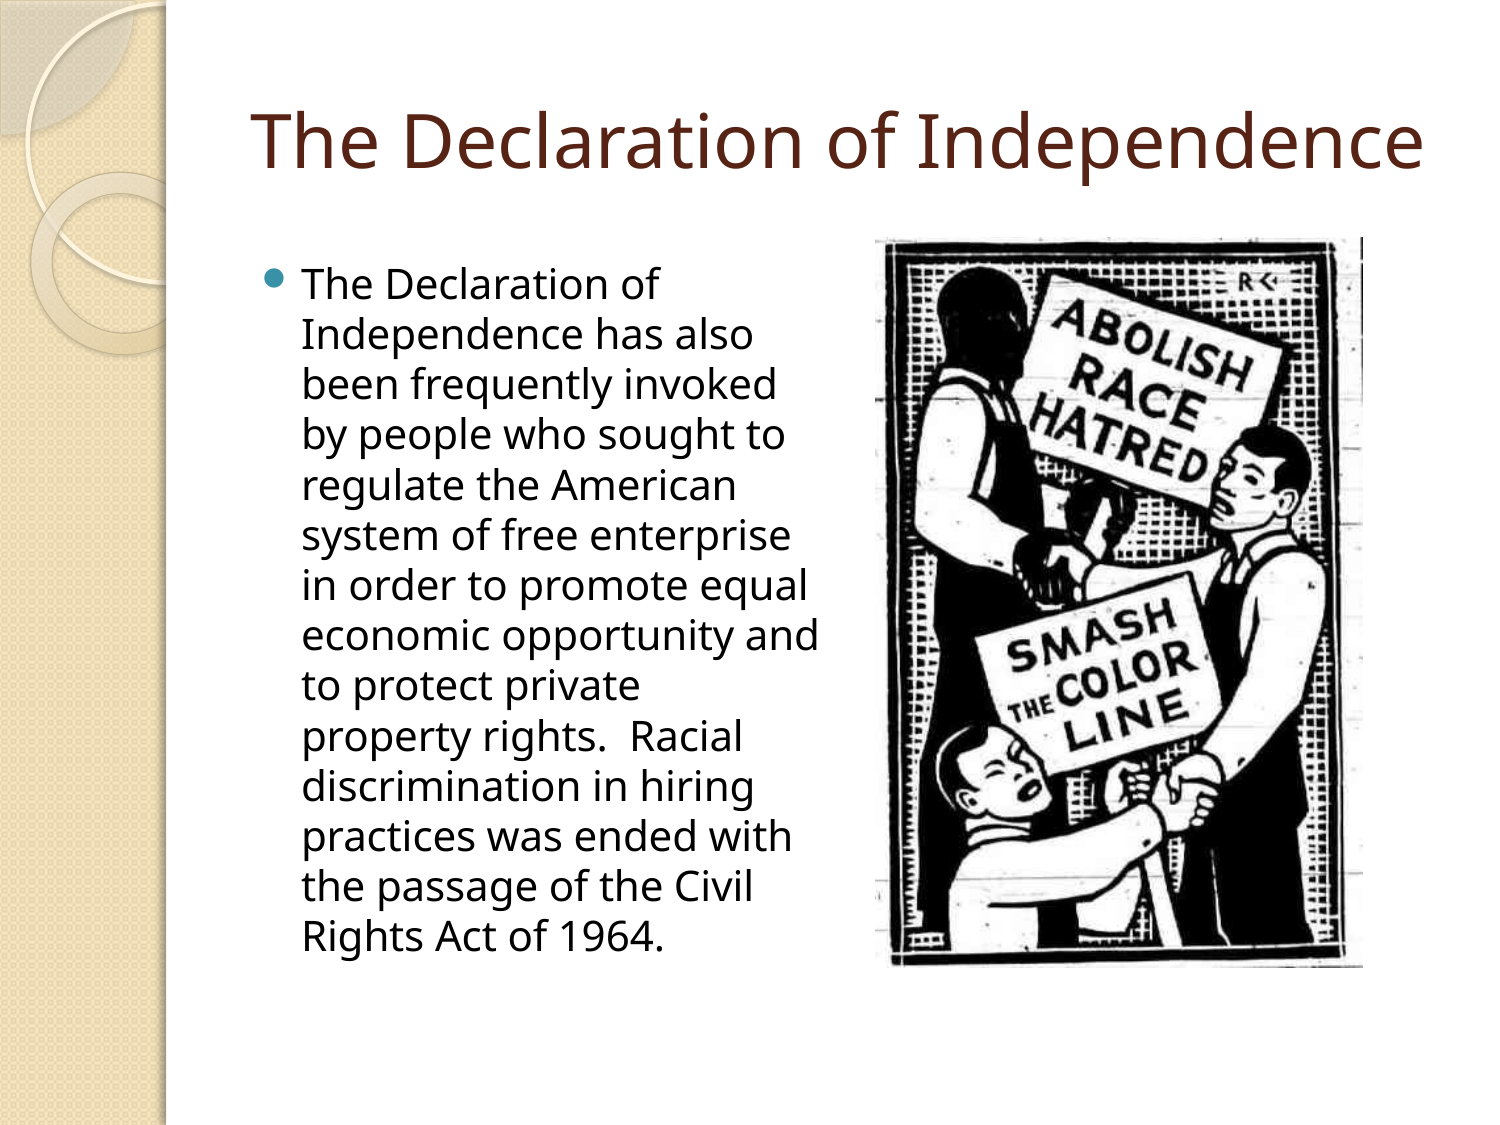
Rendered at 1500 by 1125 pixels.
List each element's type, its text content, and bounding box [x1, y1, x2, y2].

title The Declaration of Independence [235, 45, 1466, 233]
list The Declaration of Independence has also been frequently invoked by people who sought to regulate the American system of free enterprise in order to promote equal economic opportunity and to protect private property rights. Racial discrimination in hiring practices was ended with the passage of the Civil Rights Act of 1964. [235, 249, 836, 1015]
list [874, 237, 1363, 969]
